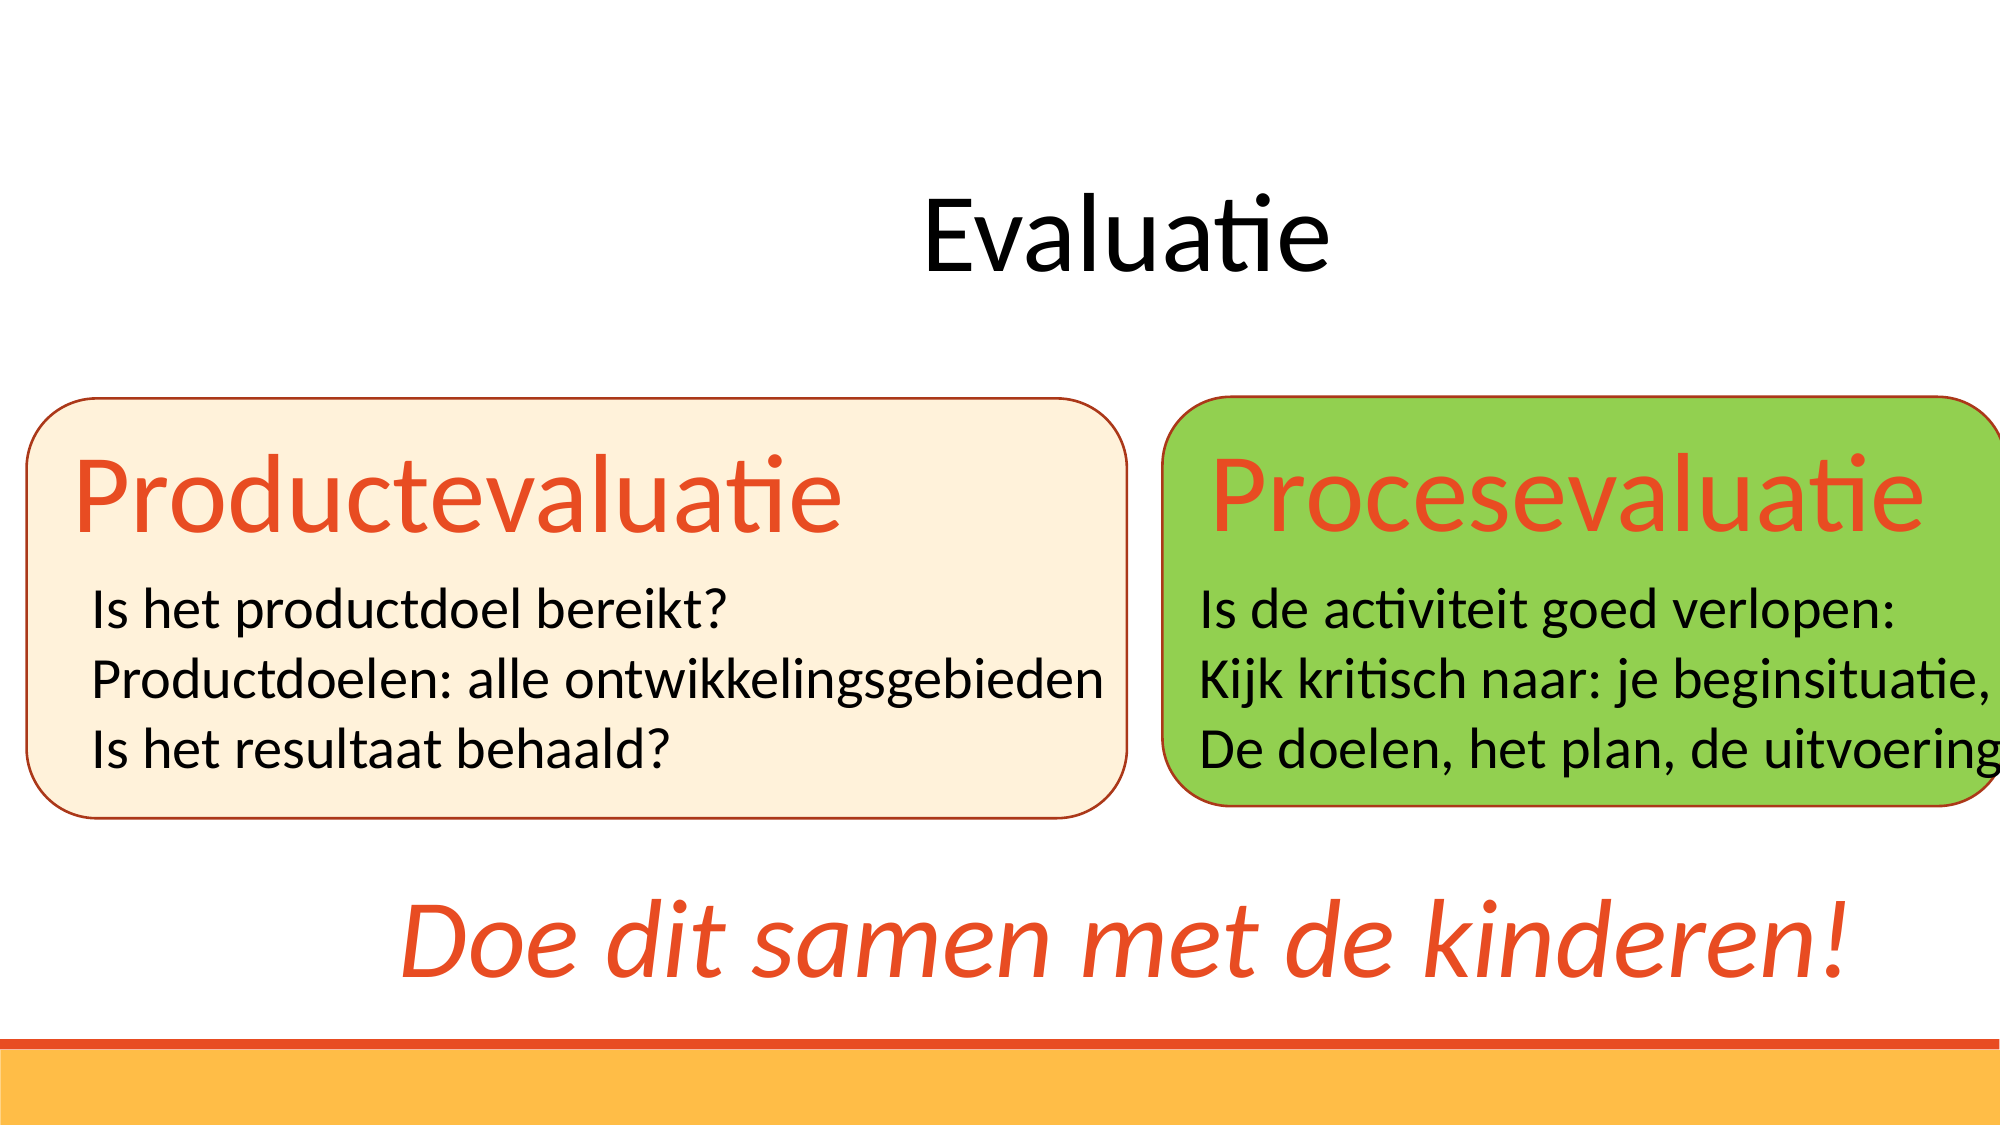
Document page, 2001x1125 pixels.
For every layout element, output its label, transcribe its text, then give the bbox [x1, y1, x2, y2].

text_box Procesevaluatie [1194, 410, 1943, 561]
text_box [25, 397, 1129, 817]
text_box Doe dit samen met de kinderen! [383, 857, 1870, 1008]
text_box Is het productdoel bereikt? Productdoelen: alle ontwikkelingsgebieden Is het resultaat behaald? [76, 562, 1121, 928]
text_box [1161, 395, 2000, 808]
text_box Productevaluatie [57, 412, 860, 563]
text_box Is de activiteit goed verlopen: Kijk kritisch naar: je beginsituatie, De doelen, het plan, de uitvoering [1185, 562, 2000, 788]
text_box Evaluatie [905, 151, 1348, 302]
